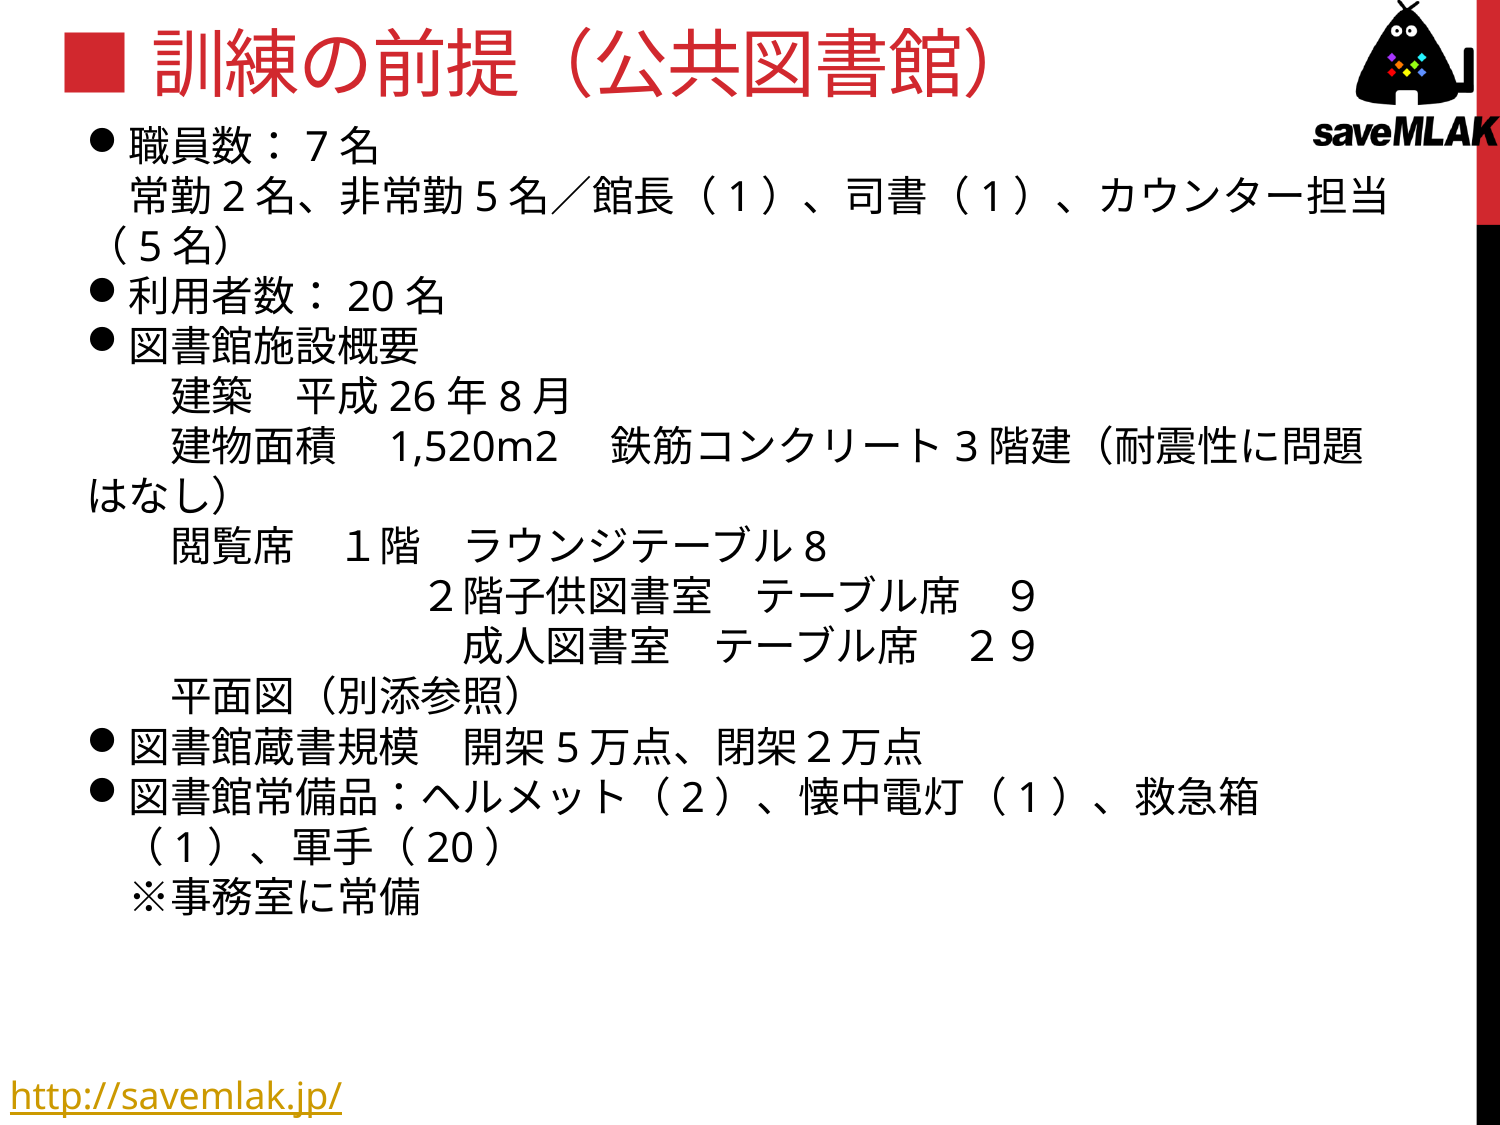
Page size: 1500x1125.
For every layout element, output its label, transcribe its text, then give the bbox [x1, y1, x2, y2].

text_box http://savemlak.jp/ [0, 1064, 358, 1125]
picture [1313, 0, 1500, 146]
text_box 職員数：7名 常勤2名、非常勤5名／館長（1）、司書（1）、カウンター担当（5名） 利用者数：20名 図書館施設概要 建築 平成26年8月 建物面積 1,520m2 鉄筋コンクリート3階建（耐震性に問題はなし） 閲覧席 １階 ラウンジテーブル8 ２階子供図書室 テーブル席 ９ 成人図書室 テーブル席 ２９ 平面図（別添参照） 図書館蔵書規模 開架5万点、閉架２万点 図書館常備品：ヘルメット（2）、懐中電灯（1）、救急箱（1）、軍手（20） ※事務室に常備 [71, 112, 1407, 928]
title ■訓練の前提（公共図書館） [42, 40, 1281, 114]
